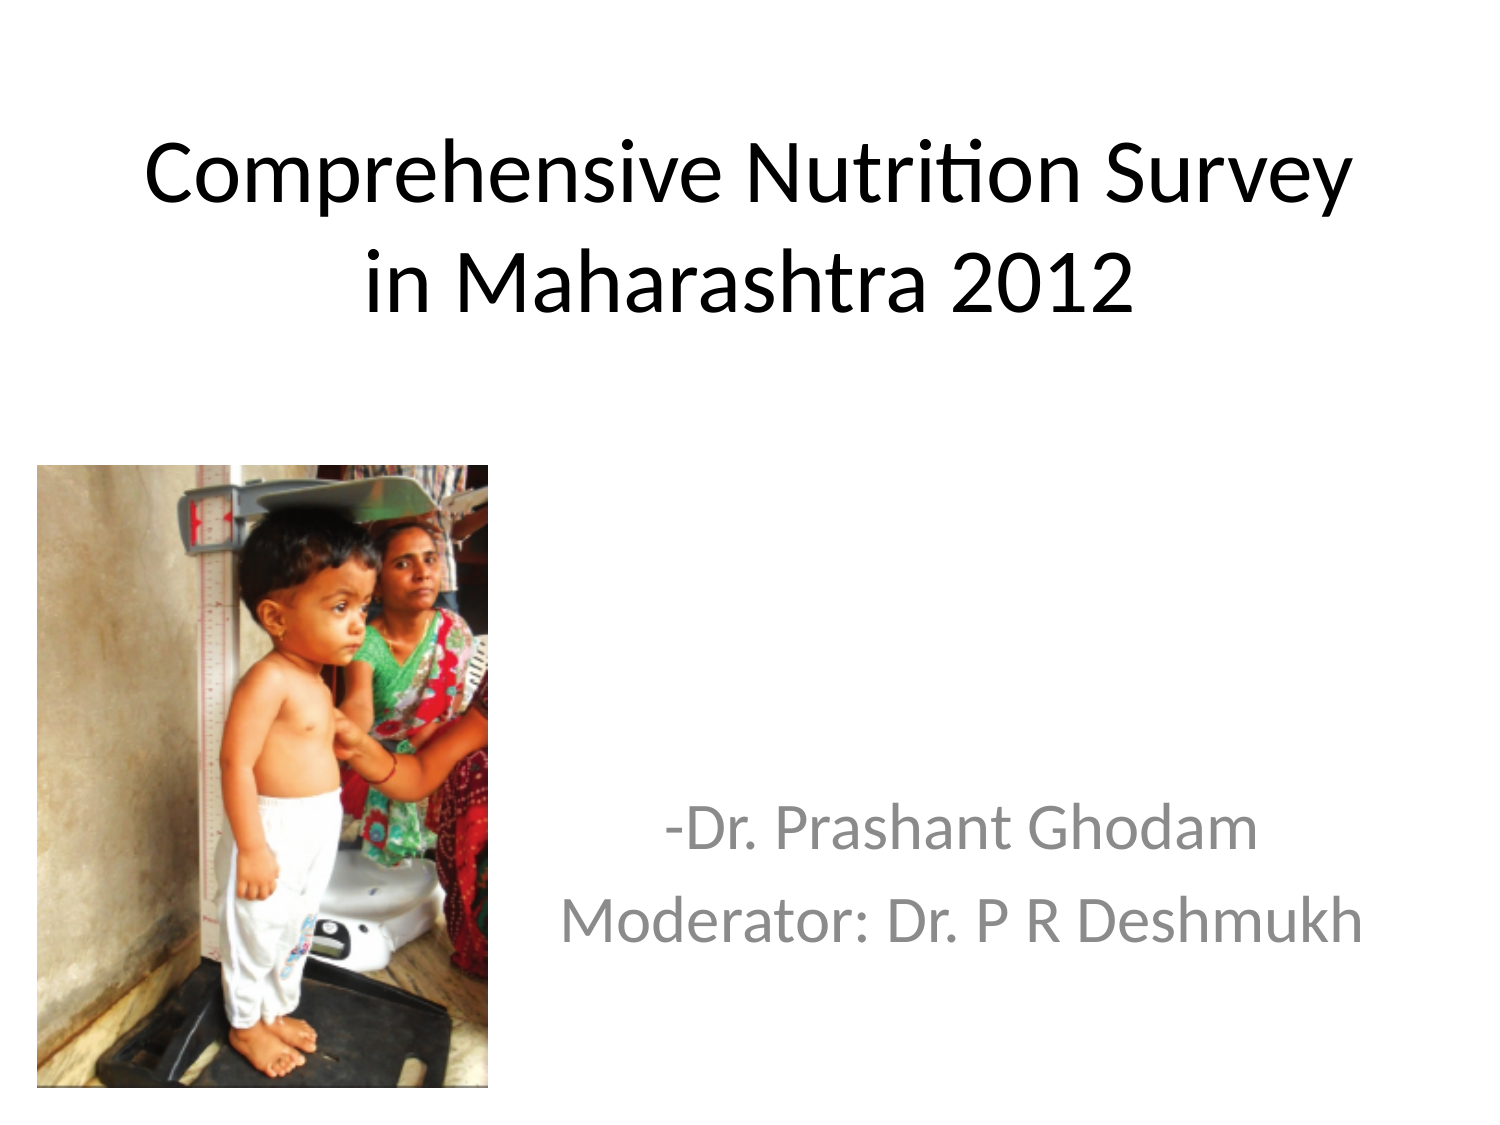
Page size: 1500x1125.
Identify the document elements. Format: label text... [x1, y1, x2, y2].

title Comprehensive Nutrition Survey in Maharashtra 2012 [112, 99, 1388, 342]
picture [37, 465, 488, 1088]
subtitle -Dr. Prashant Ghodam Moderator: Dr. P R Deshmukh [491, 774, 1488, 1063]
